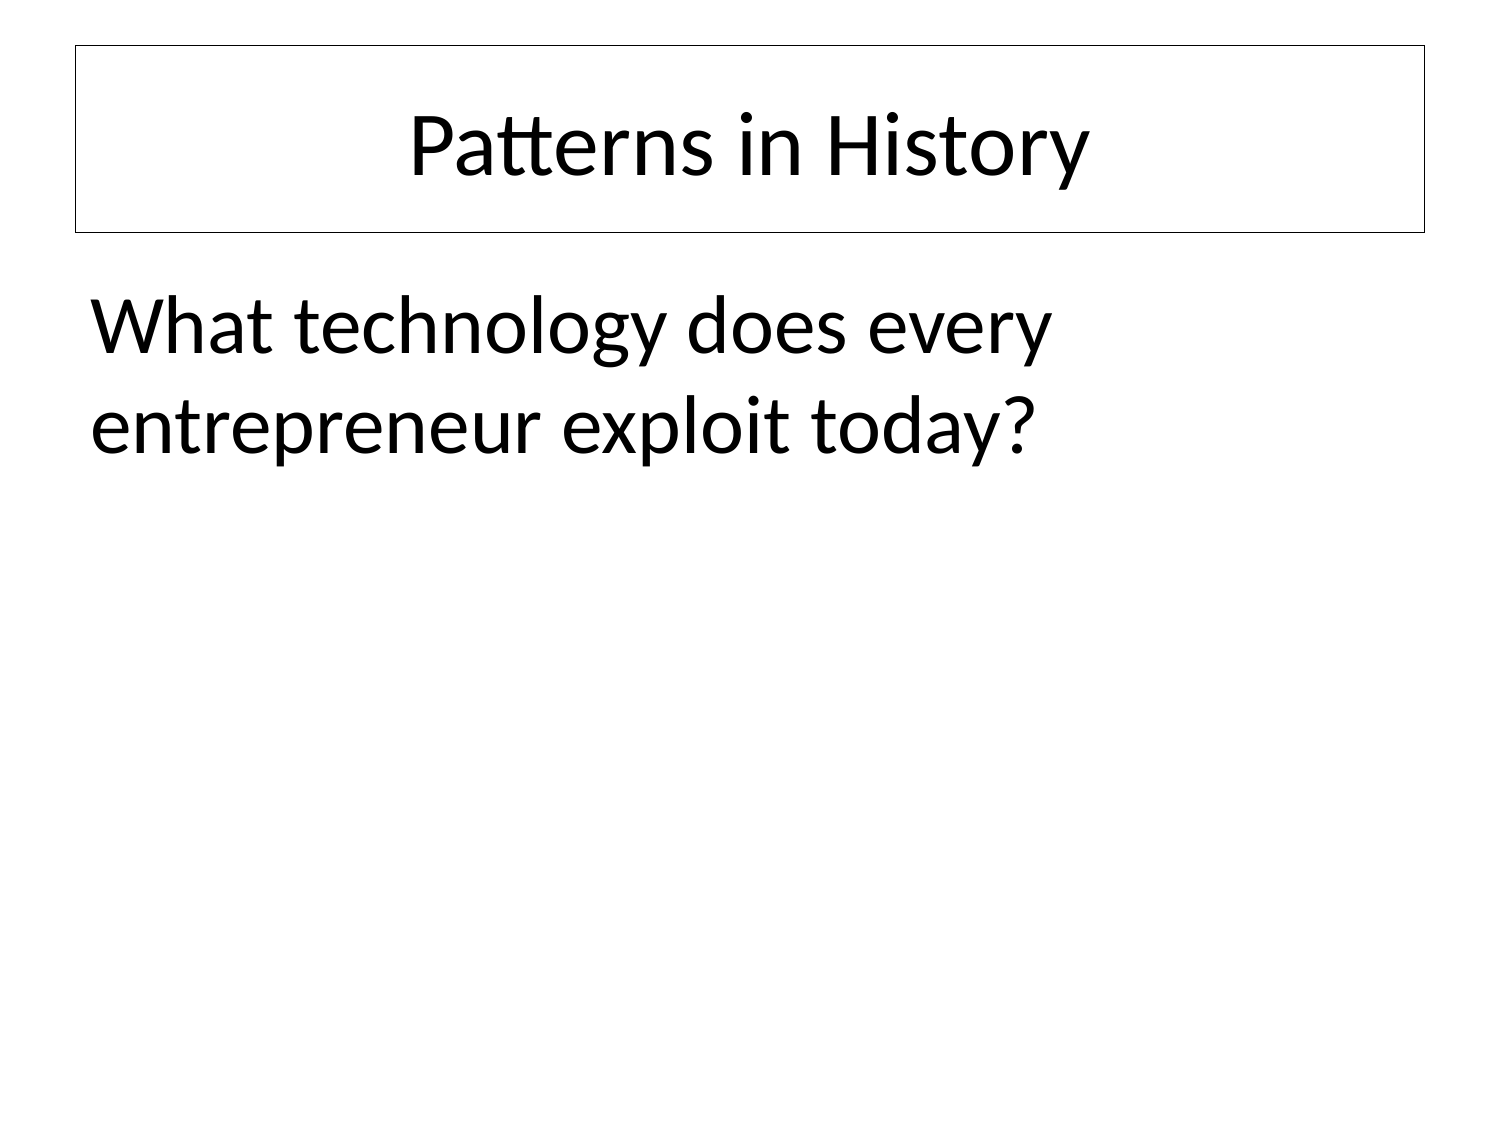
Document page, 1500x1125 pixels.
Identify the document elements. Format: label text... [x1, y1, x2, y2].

title Patterns in History [75, 45, 1425, 233]
list What technology does every entrepreneur exploit today? [75, 262, 1425, 1005]
